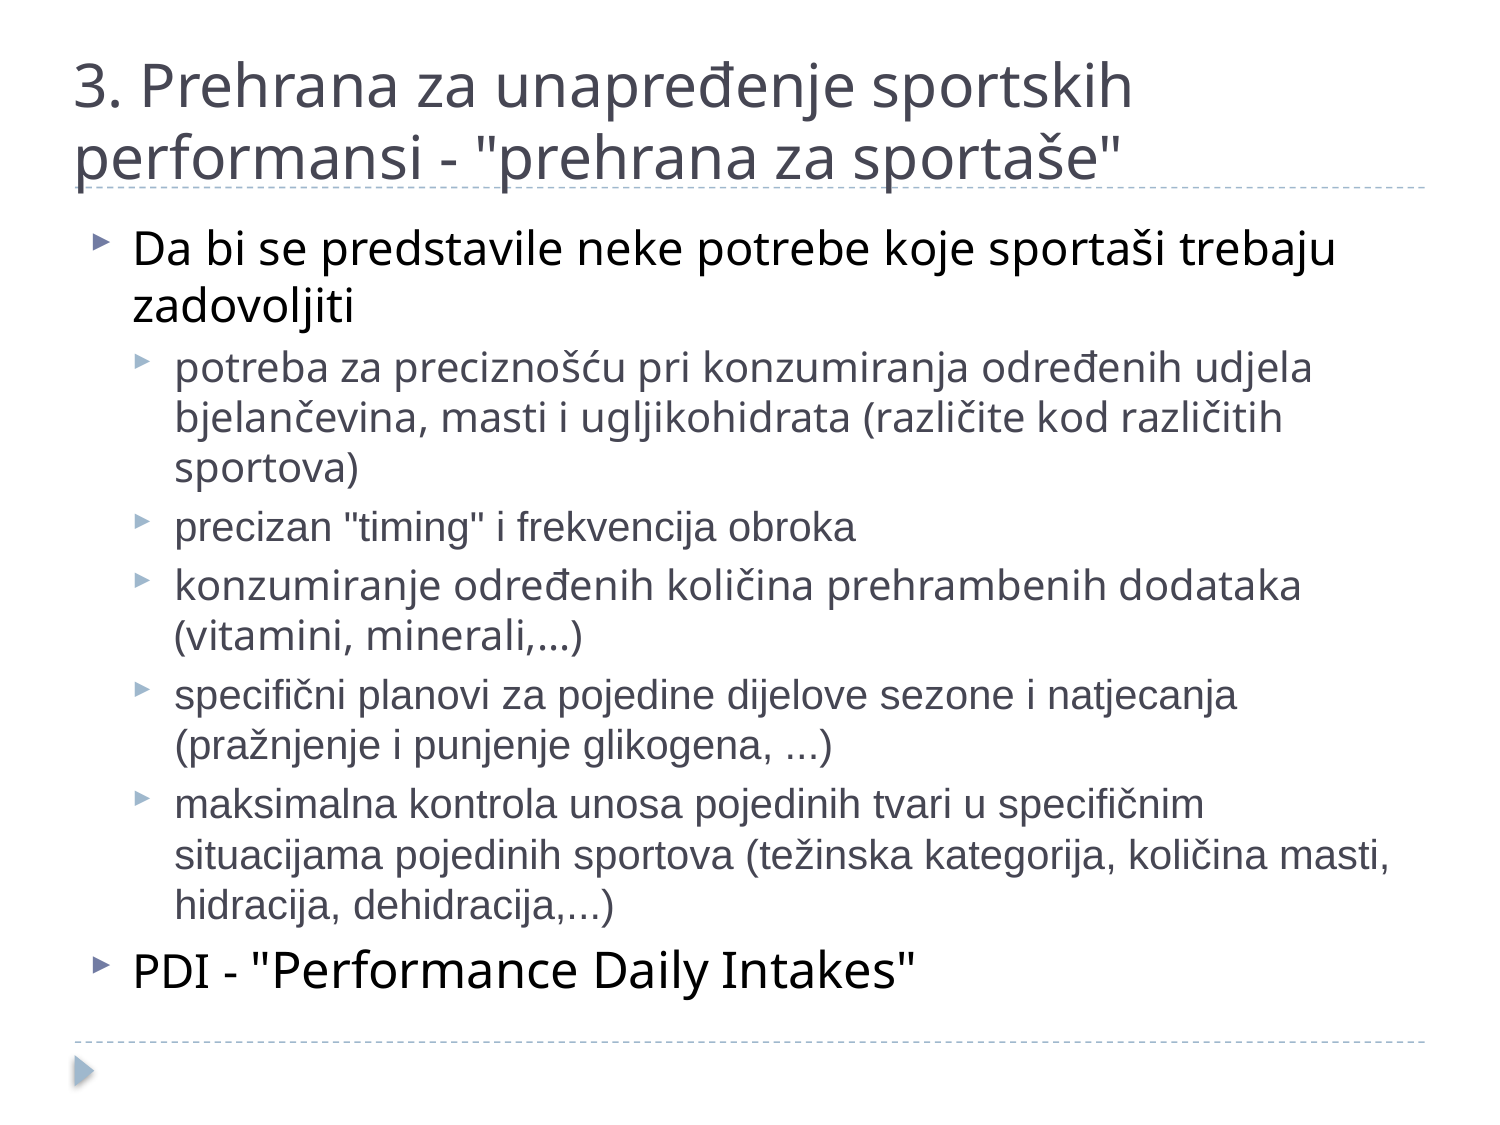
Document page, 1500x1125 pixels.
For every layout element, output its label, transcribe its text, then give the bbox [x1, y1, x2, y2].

list Da bi se predstavile neke potrebe koje sportaši trebaju zadovoljiti potreba za preciznošću pri konzumiranja određenih udjela bjelančevina, masti i ugljikohidrata (različite kod različitih sportova) precizan "timing" i frekvencija obroka konzumiranje određenih količina prehrambenih dodataka (vitamini, minerali,...) specifični planovi za pojedine dijelove sezone i natjecanja (pražnjenje i punjenje glikogena, ...) maksimalna kontrola unosa pojedinih tvari u specifičnim situacijama pojedinih sportova (težinska kategorija, količina masti, hidracija, dehidracija,...) PDI - "Performance Daily Intakes" [75, 210, 1425, 1010]
title 3. Prehrana za unapređenje sportskih performansi - "prehrana za sportaše" [58, 35, 1409, 200]
